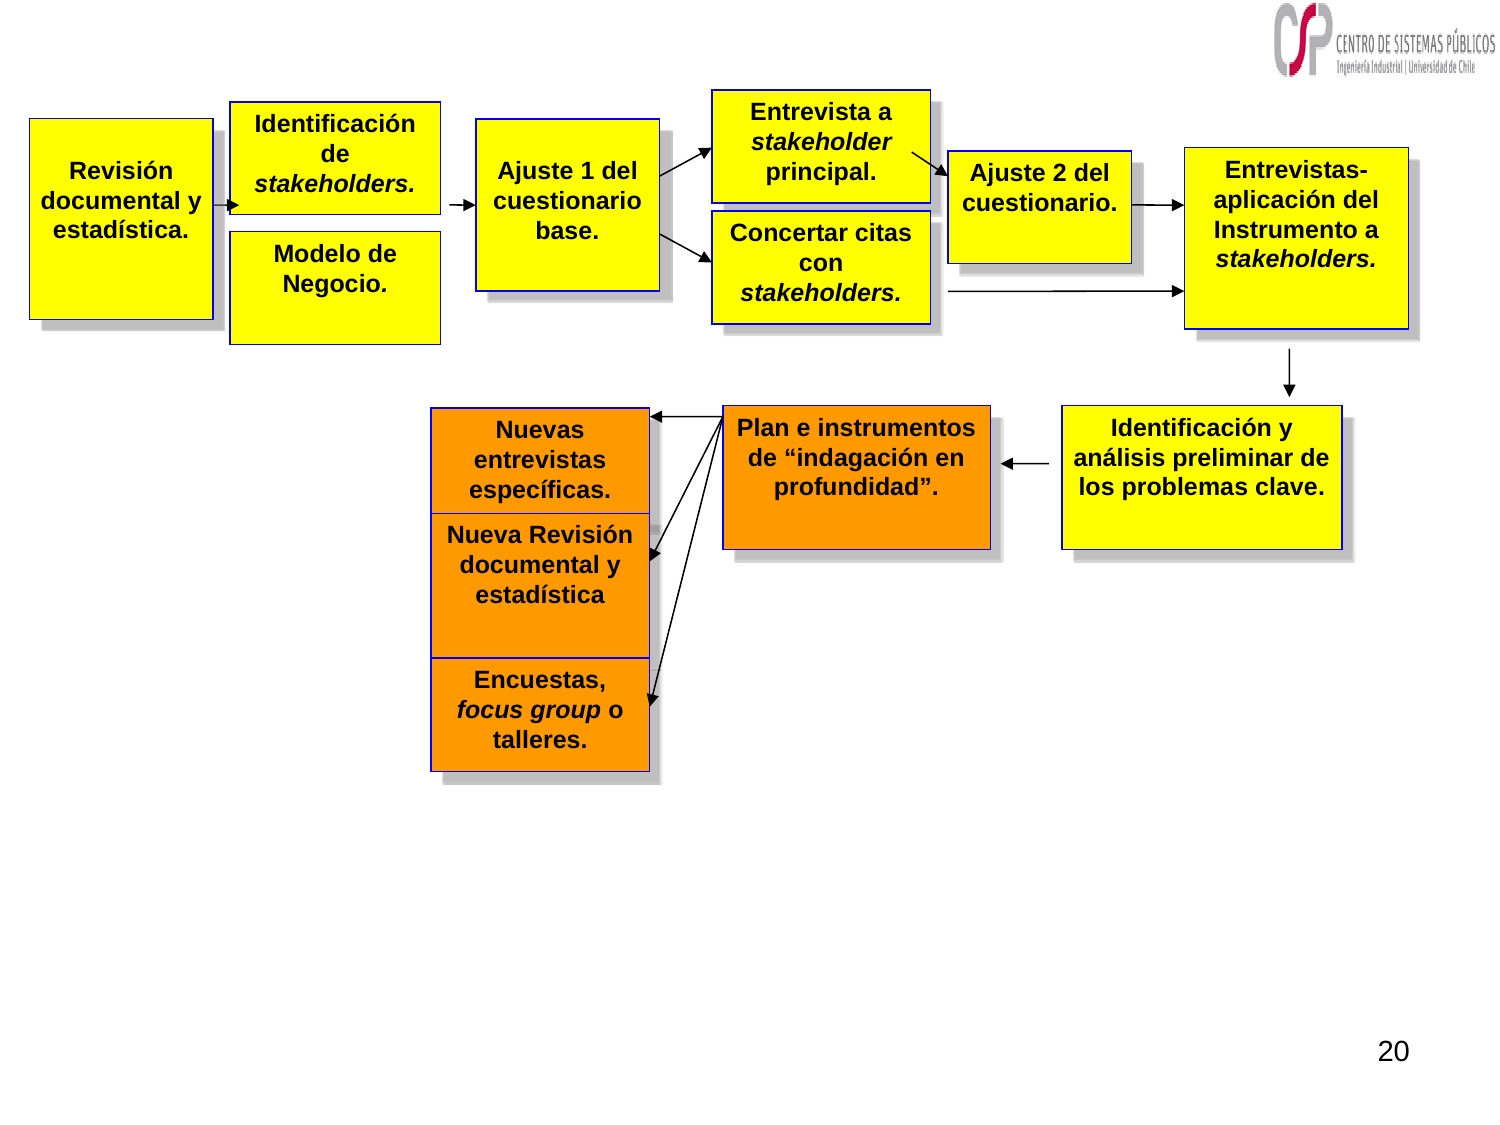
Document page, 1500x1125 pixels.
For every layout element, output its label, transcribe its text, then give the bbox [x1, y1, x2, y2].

text_box [646, 416, 723, 707]
text_box Nuevas entrevistas específicas. [430, 408, 650, 513]
slide_number 20 [1074, 1024, 1426, 1103]
text_box [649, 420, 721, 562]
text_box [911, 151, 949, 177]
text_box [948, 284, 1185, 298]
picture [1269, 0, 1500, 82]
text_box Concertar citas con stakeholders. [711, 210, 931, 324]
text_box Encuestas, focus group o talleres. [430, 658, 650, 772]
text_box Entrevistas-aplicación del Instrumento a stakeholders. [1184, 147, 1409, 329]
text_box [659, 233, 712, 263]
text_box [226, 198, 240, 212]
text_box Nueva Revisión documental y estadística [430, 513, 650, 658]
text_box [649, 410, 722, 423]
text_box [659, 147, 712, 177]
text_box Ajuste 1 del cuestionario base. [475, 118, 660, 292]
text_box Ajuste 2 del cuestionario. [948, 150, 1132, 264]
text_box Entrevista a stakeholder principal. [711, 90, 931, 204]
text_box Plan e instrumentos de “indagación en profundidad”. [722, 405, 991, 550]
text_box [1283, 348, 1296, 398]
text_box [1131, 198, 1185, 212]
text_box Identificación de stakeholders. [230, 101, 441, 215]
text_box Revisión documental y estadística. [29, 118, 214, 320]
text_box Modelo de Negocio. [230, 231, 441, 345]
text_box [449, 198, 476, 212]
text_box Identificación y análisis preliminar de los problemas clave. [1062, 405, 1342, 550]
text_box [1000, 457, 1050, 470]
